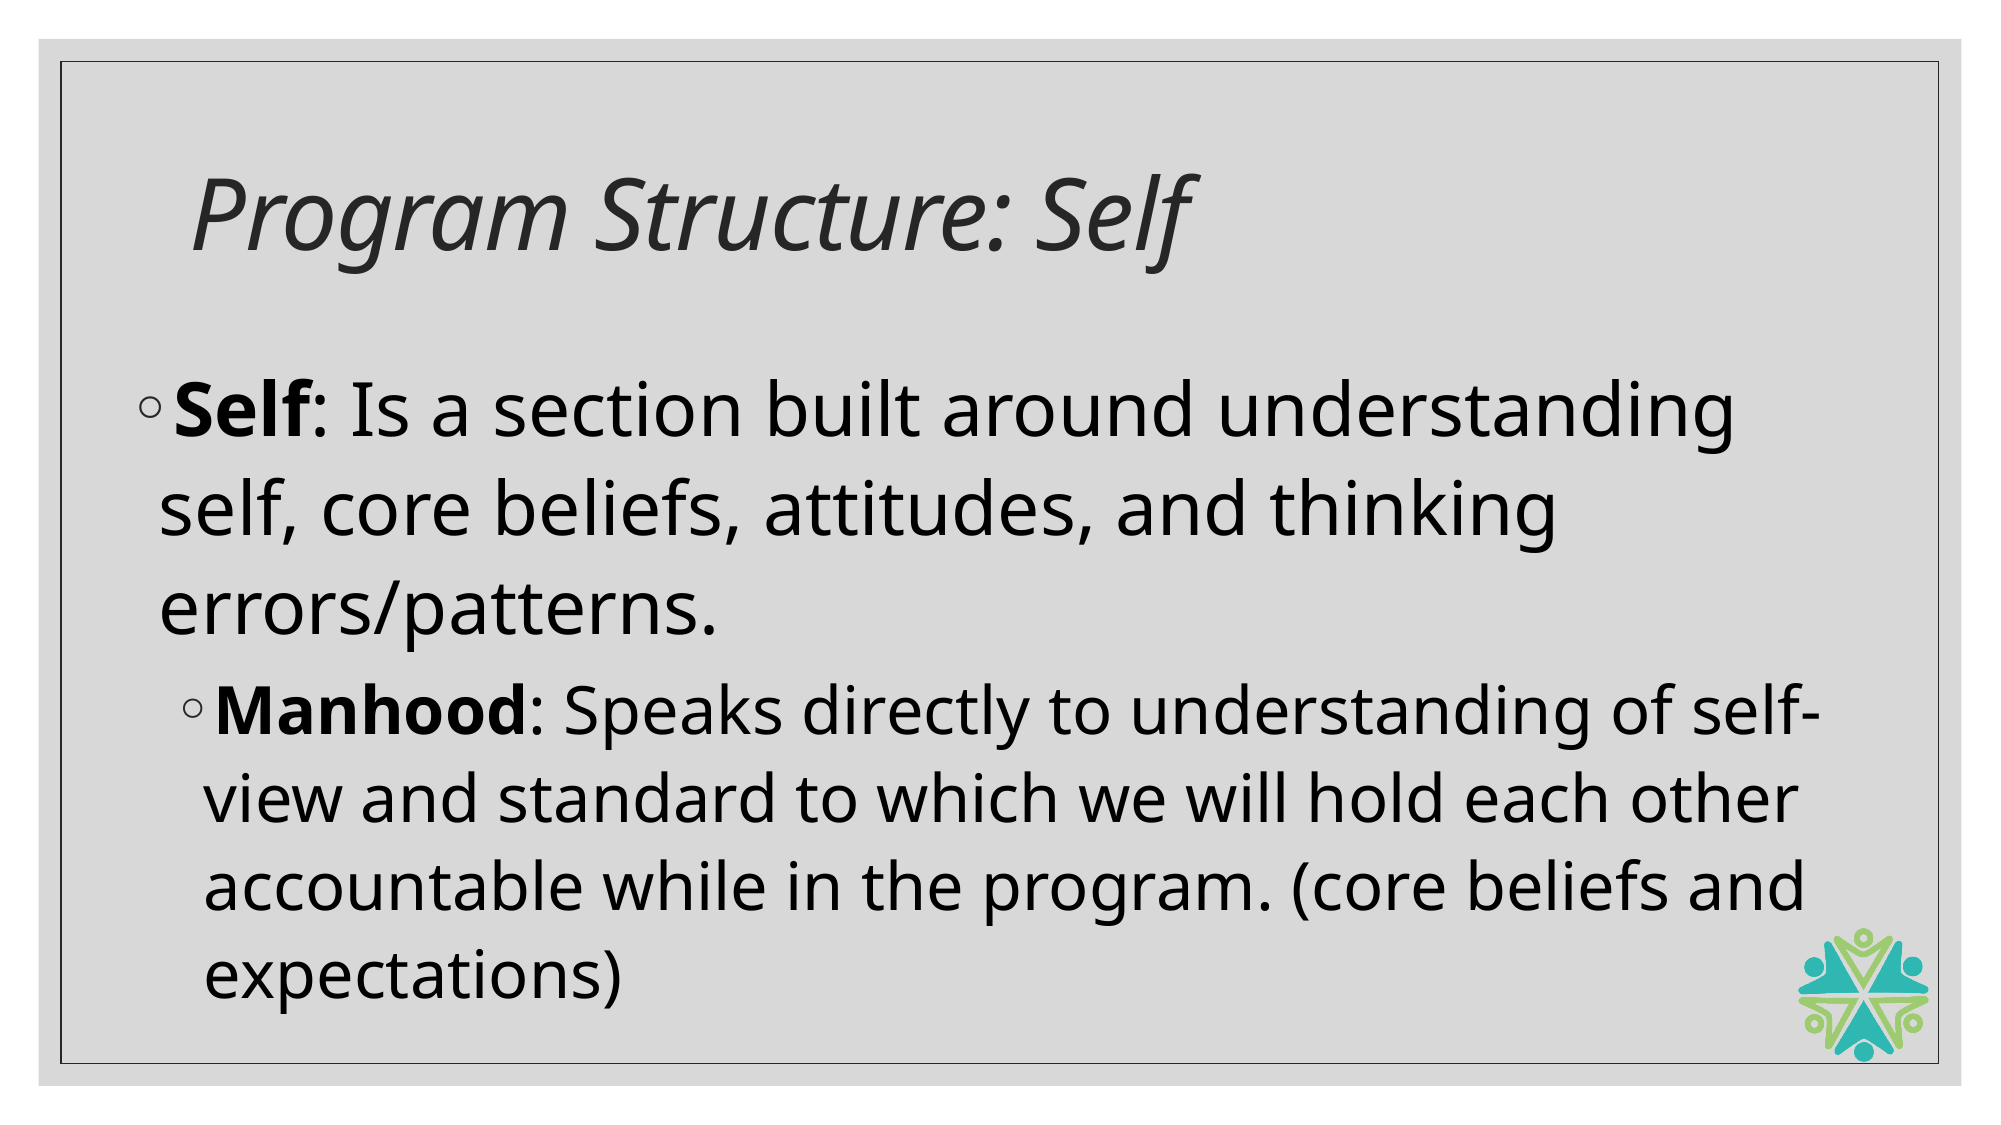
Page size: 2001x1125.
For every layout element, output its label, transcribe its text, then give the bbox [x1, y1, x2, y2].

title Program Structure: Self [174, 105, 1825, 331]
picture [1798, 928, 1929, 1062]
list Self: Is a section built around understanding self, core beliefs, attitudes, and thinking errors/patterns. Manhood: Speaks directly to understanding of self-view and standard to which we will hold each other accountable while in the program. (core beliefs and expectations) [114, 345, 1875, 1020]
